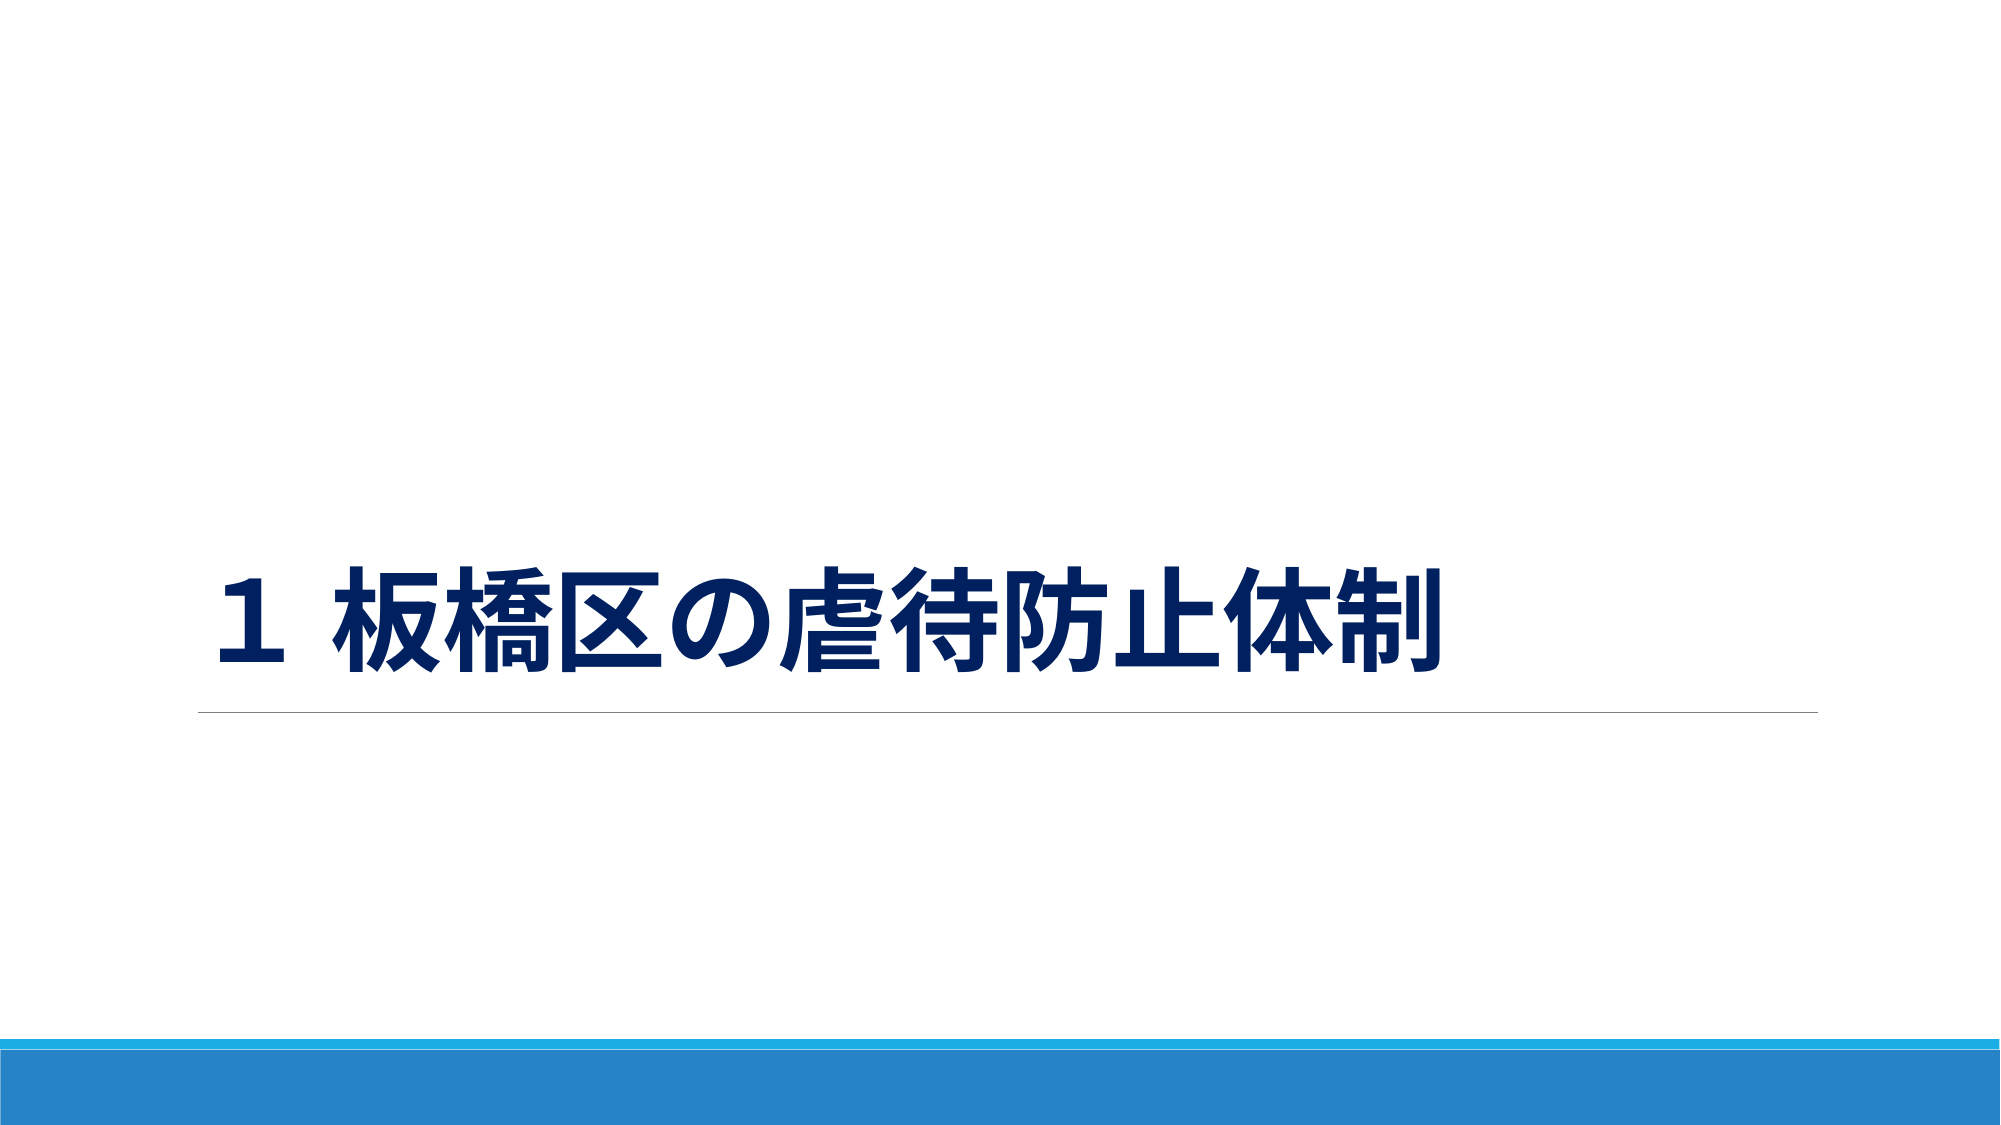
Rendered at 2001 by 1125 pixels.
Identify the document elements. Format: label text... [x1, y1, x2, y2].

title １ 板橋区の虐待防止体制 [180, 336, 1830, 922]
